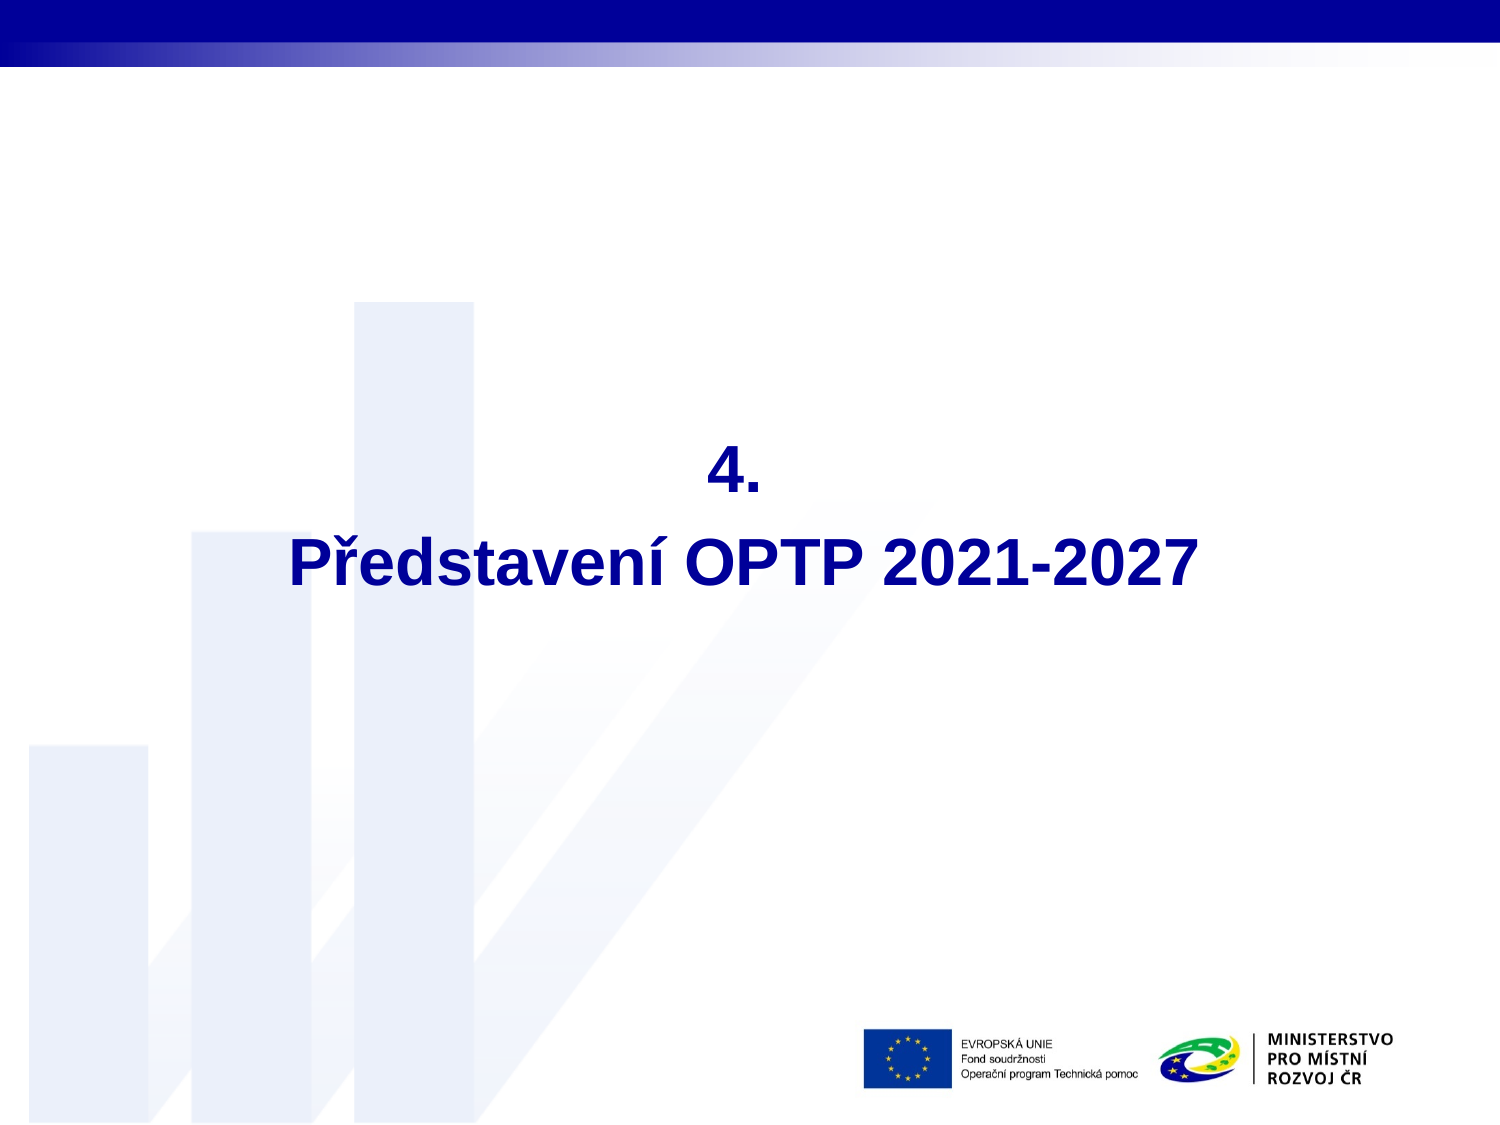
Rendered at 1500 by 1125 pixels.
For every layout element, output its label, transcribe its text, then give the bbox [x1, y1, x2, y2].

picture [29, 302, 1412, 1125]
list 4. Představení OPTP 2021-2027 [64, 255, 1425, 1012]
